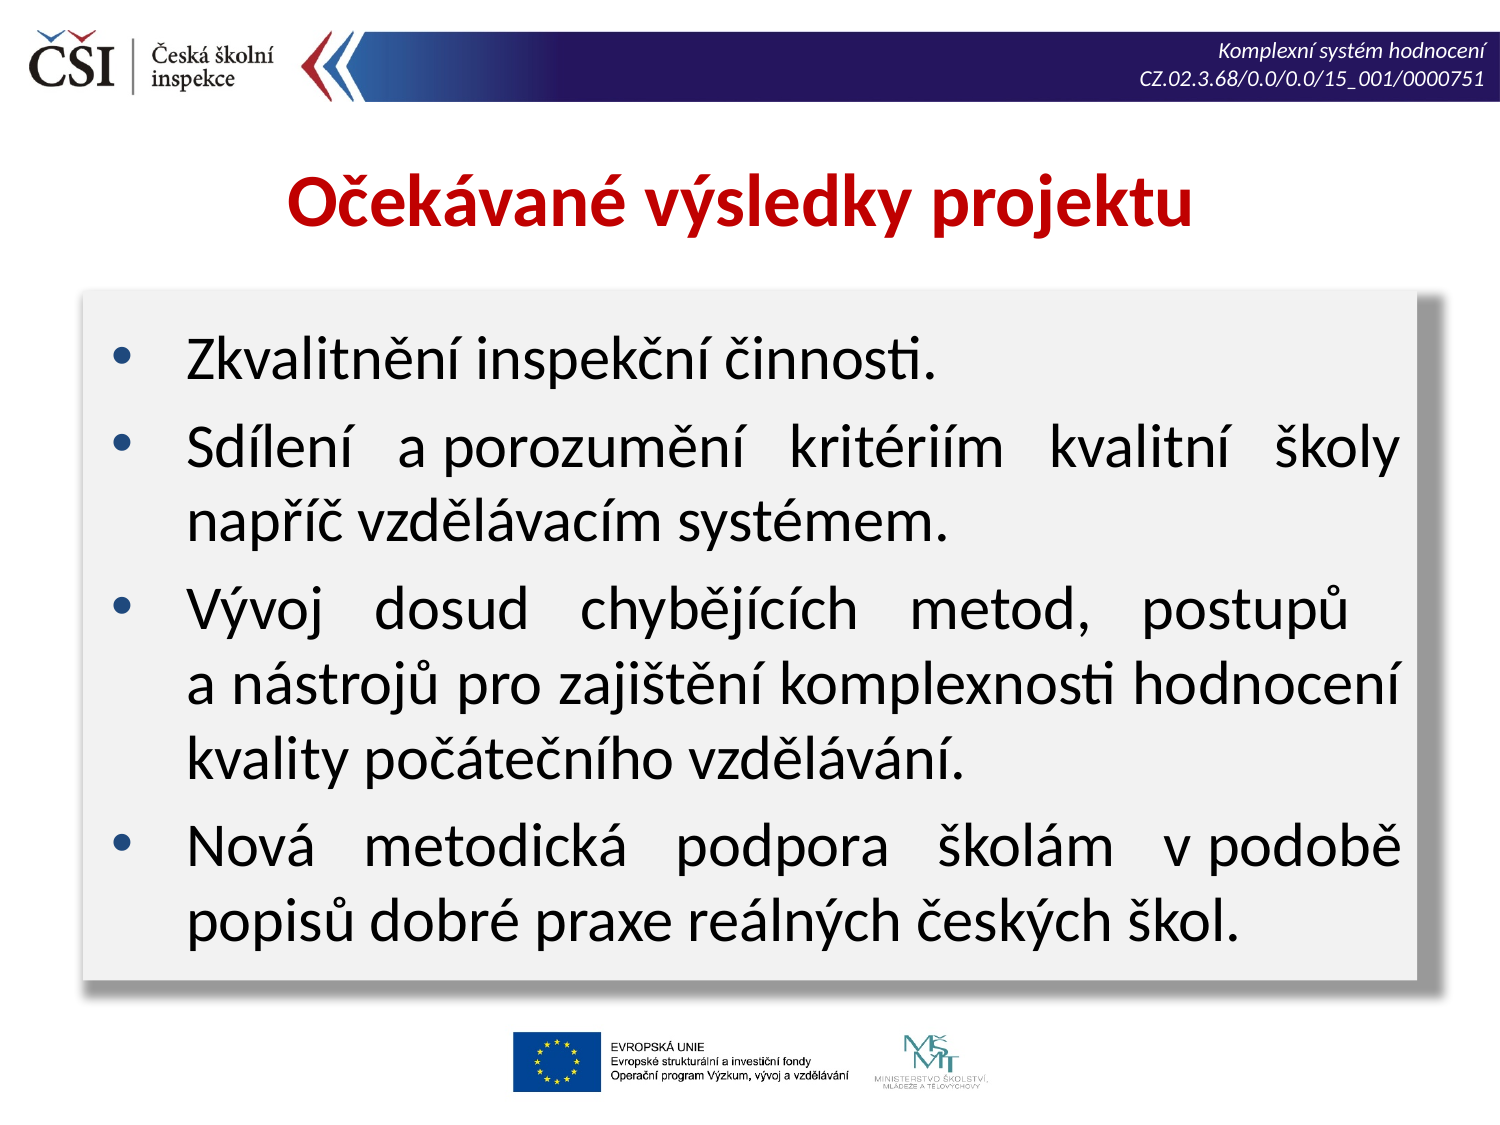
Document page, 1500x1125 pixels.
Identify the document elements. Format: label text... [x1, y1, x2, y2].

picture [29, 30, 1500, 102]
list Zkvalitnění inspekční činnosti. Sdílení a porozumění kritériím kvalitní školy napříč vzdělávacím systémem. Vývoj dosud chybějících metod, postupů a nástrojů pro zajištění komplexnosti hodnocení kvality počátečního vzdělávání. Nová metodická podpora školám v podobě popisů dobré praxe reálných českých škol. [82, 290, 1418, 981]
list Očekávané výsledky projektu [29, 125, 1471, 268]
picture [483, 1002, 1017, 1121]
